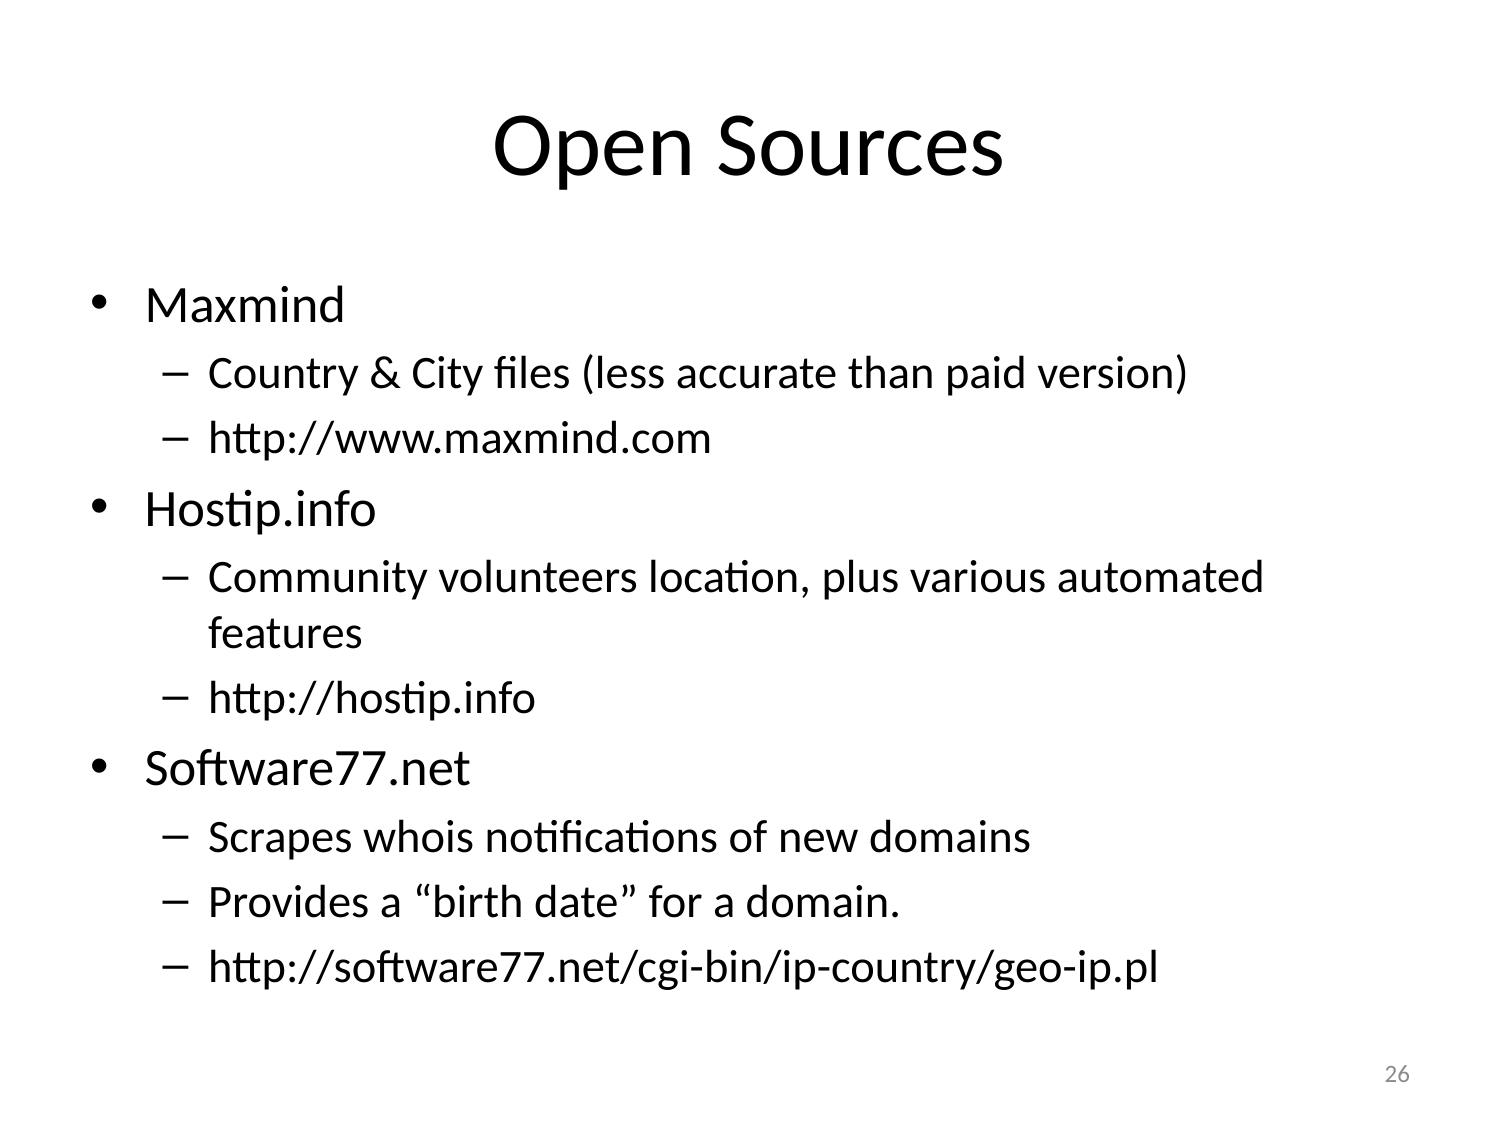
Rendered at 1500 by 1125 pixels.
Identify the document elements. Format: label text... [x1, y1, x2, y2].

list Maxmind Country & City files (less accurate than paid version) http://www.maxmind.com Hostip.info Community volunteers location, plus various automated features http://hostip.info Software77.net Scrapes whois notifications of new domains Provides a “birth date” for a domain. http://software77.net/cgi-bin/ip-country/geo-ip.pl [75, 262, 1425, 1005]
slide_number 26 [1074, 1042, 1425, 1103]
title Open Sources [75, 45, 1425, 233]
